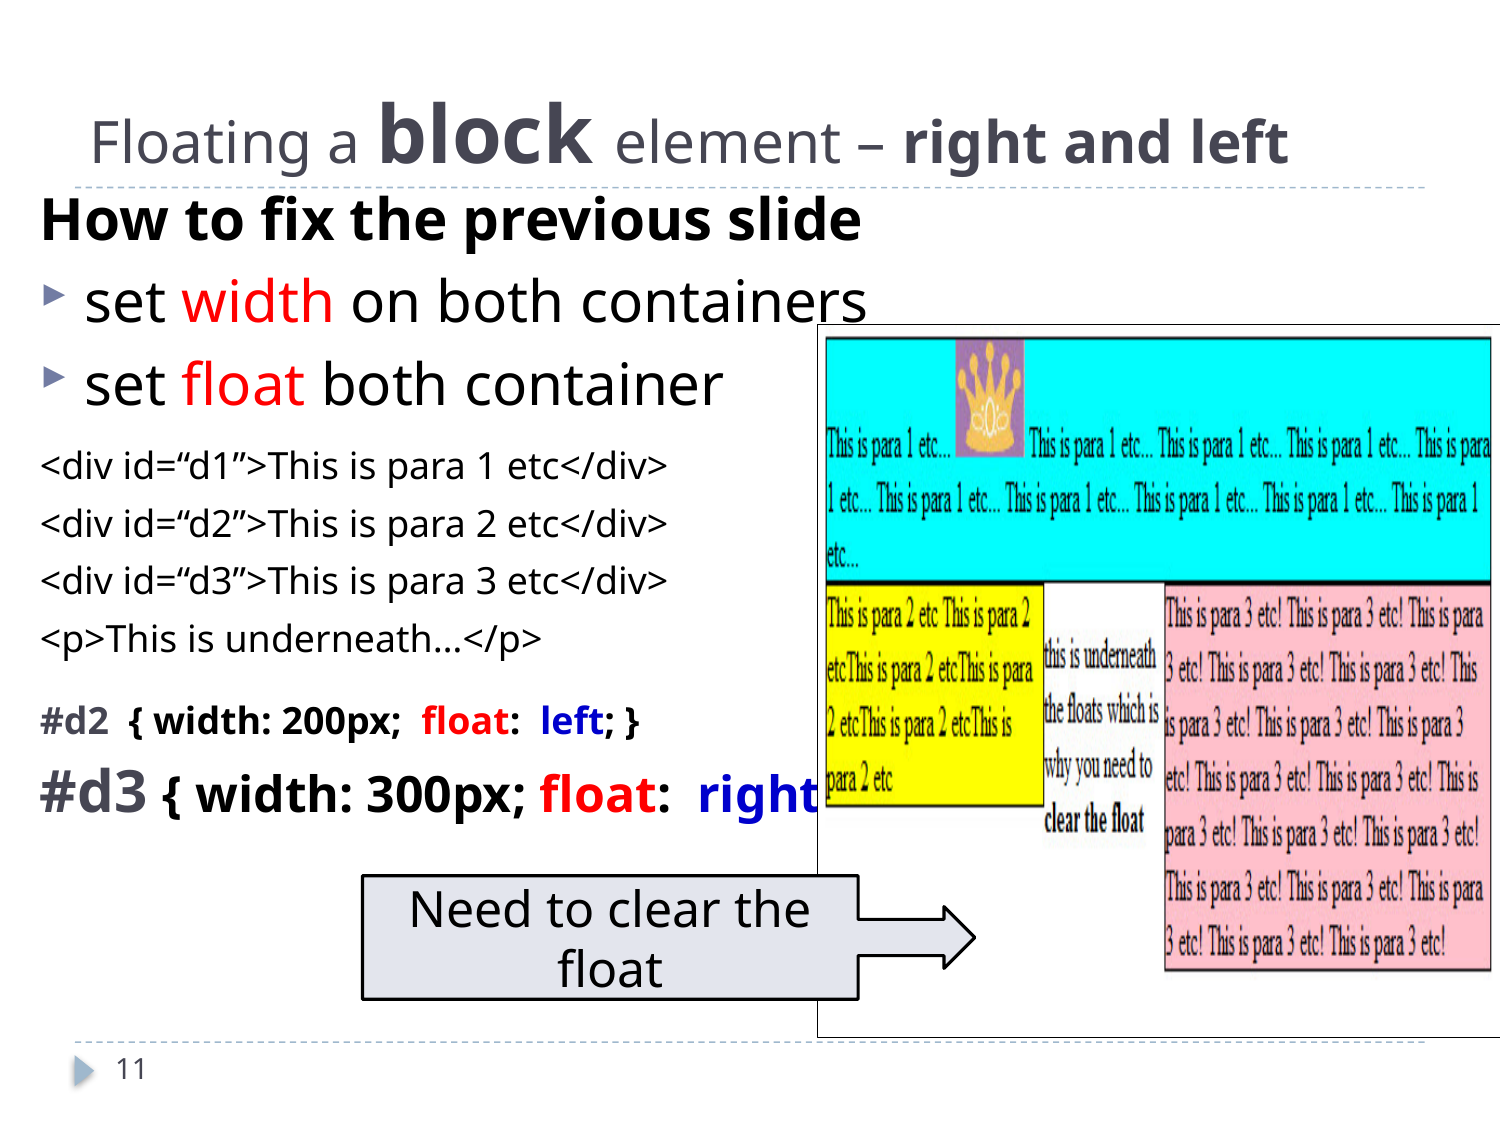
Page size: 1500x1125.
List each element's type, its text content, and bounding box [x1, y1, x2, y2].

slide_number 11 [100, 1042, 426, 1103]
picture [816, 324, 1500, 1038]
text_box Need to clear the float [360, 874, 810, 1001]
list How to fix the previous slide set width on both containers set float both container <div id=“d1”>This is para 1 etc</div> <div id=“d2”>This is para 2 etc</div> <div id=“d3”>This is para 3 etc</div> <p>This is underneath…</p> #d2 { width: 200px; float: left; } #d3 { width: 300px; float: right; } [24, 174, 1488, 1013]
title Floating a block element – right and left [75, 24, 1425, 174]
